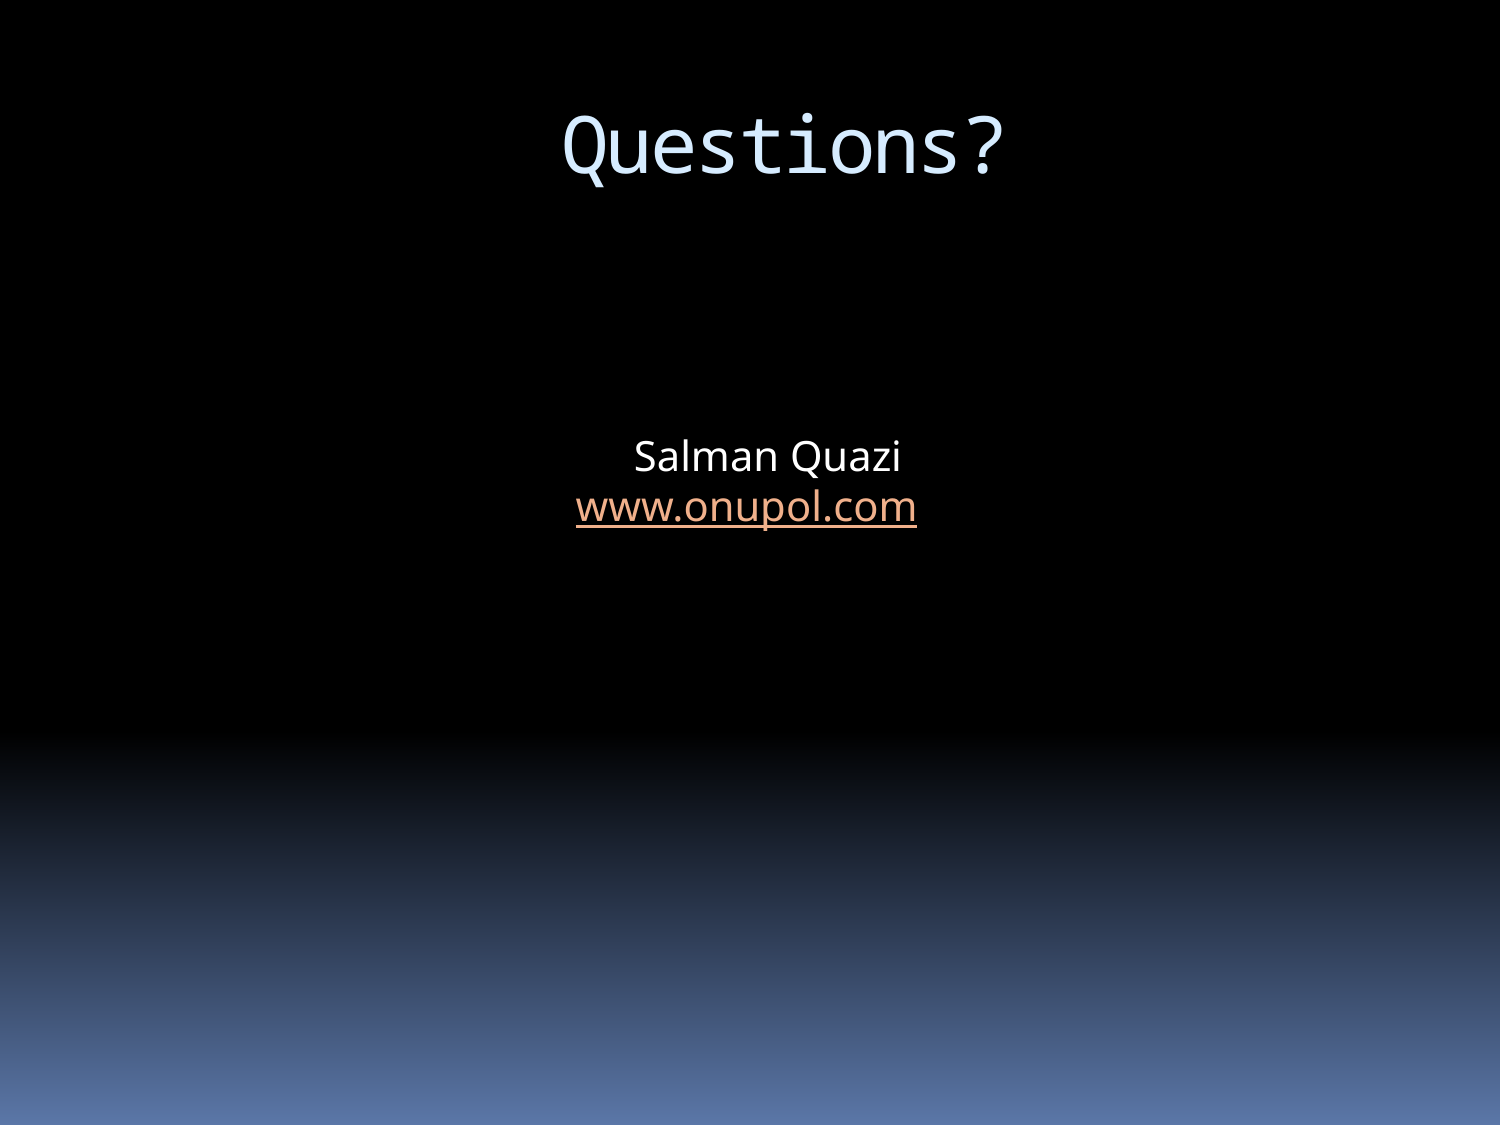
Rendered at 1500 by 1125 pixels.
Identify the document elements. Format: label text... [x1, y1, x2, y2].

title Questions? [115, 83, 1454, 212]
list Salman Quazi www.onupol.com [115, 221, 1413, 825]
